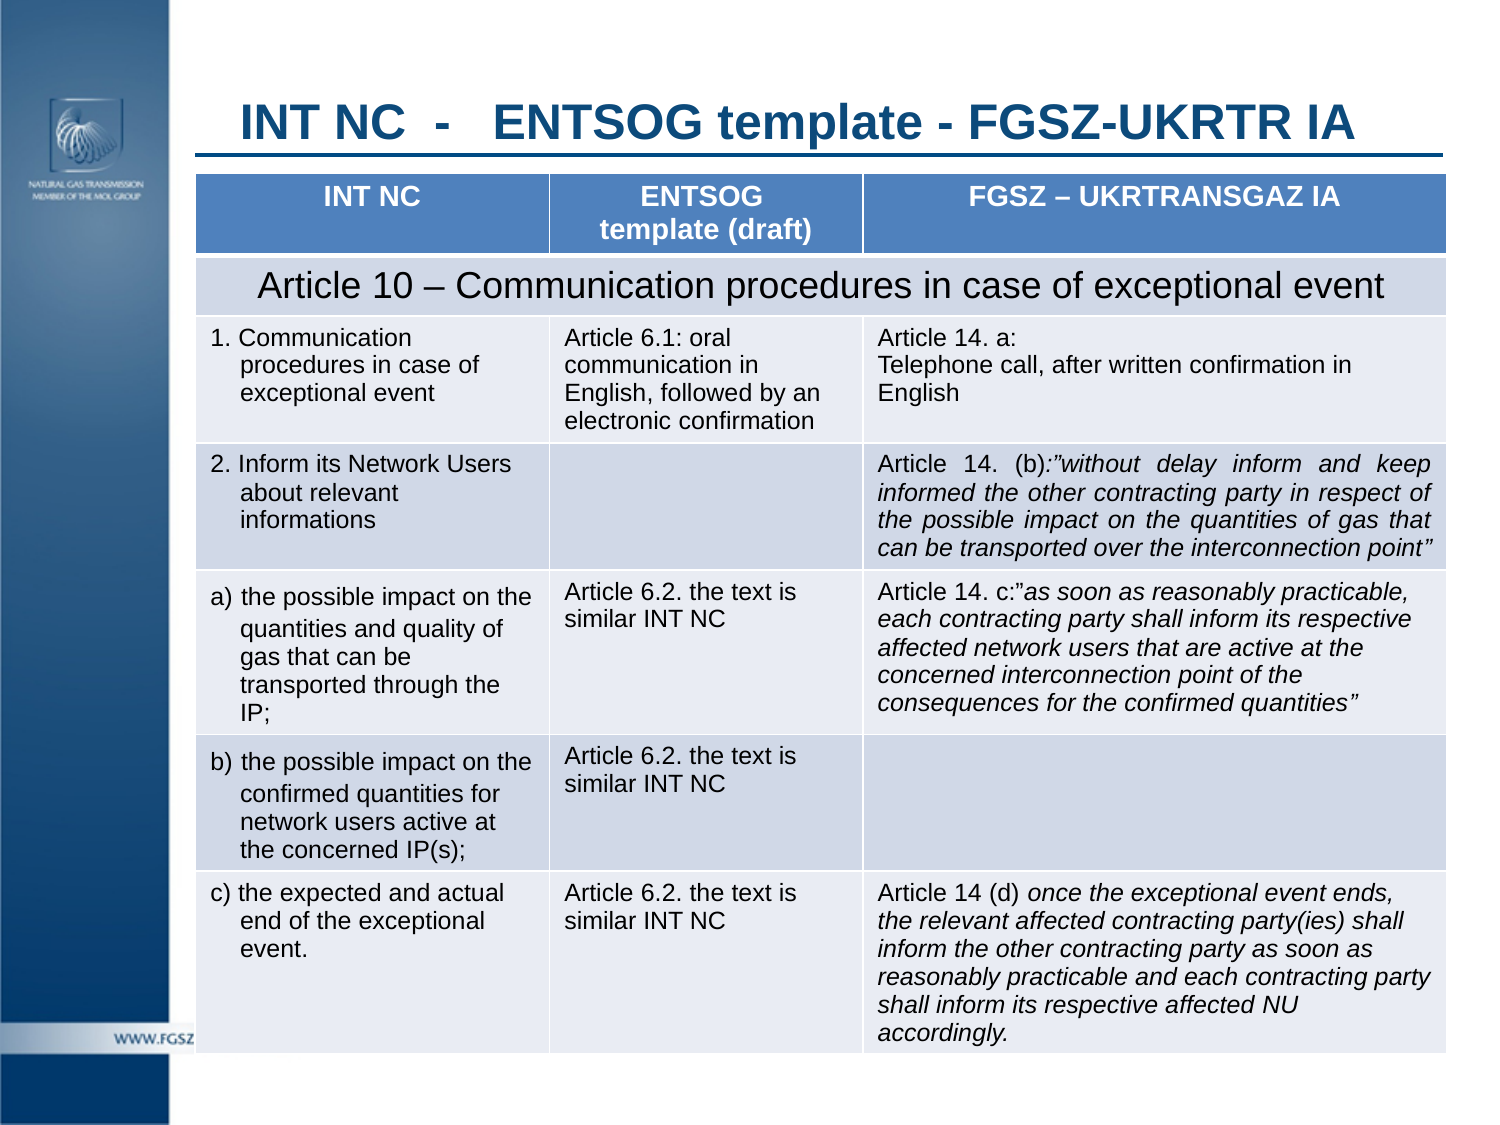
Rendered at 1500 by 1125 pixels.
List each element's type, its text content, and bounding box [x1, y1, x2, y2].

table_cell Article 6.2. the text is similar INT NC [550, 735, 862, 870]
table_cell 1. Communication procedures in case of exceptional event [196, 317, 549, 442]
picture [0, 0, 1500, 1125]
table_header ENTSOG template (draft) [550, 174, 862, 253]
table_cell Article 14 (d) once the exceptional event ends, the relevant affected contracting party(ies) shall inform the other contracting party as soon as reasonably practicable and each contracting party shall inform its respective affected NU accordingly. [864, 872, 1446, 1053]
table_cell Article 14. a: Telephone call, after written confirmation in English [864, 317, 1446, 442]
table_cell Article 6.1: oral communication in English, followed by an electronic confirmation [550, 317, 862, 442]
table_cell b) the possible impact on the confirmed quantities for network users active at the concerned IP(s); [196, 735, 549, 870]
table_cell [550, 444, 862, 569]
table_cell Article 14. c:”as soon as reasonably practicable, each contracting party shall inform its respective affected network users that are active at the concerned interconnection point of the consequences for the confirmed quantities” [864, 571, 1446, 734]
table_header FGSZ – UKRTRANSGAZ IA [864, 174, 1446, 253]
table_header INT NC [196, 174, 549, 253]
table_cell [864, 735, 1446, 870]
title INT NC - ENTSOG template - FGSZ-UKRTR IA [194, 54, 1459, 185]
table_cell 2. Inform its Network Users about relevant informations [196, 444, 549, 569]
table_cell a) the possible impact on the quantities and quality of gas that can be transported through the IP; [196, 571, 549, 734]
table_cell c) the expected and actual end of the exceptional event. [196, 872, 549, 1053]
table_cell Article 6.2. the text is similar INT NC [550, 872, 862, 1053]
table_cell Article 6.2. the text is similar INT NC [550, 571, 862, 734]
table_cell Article 10 – Communication procedures in case of exceptional event [196, 258, 1446, 315]
table_cell Article 14. (b):”without delay inform and keep informed the other contracting party in respect of the possible impact on the quantities of gas that can be transported over the interconnection point” [864, 444, 1446, 569]
